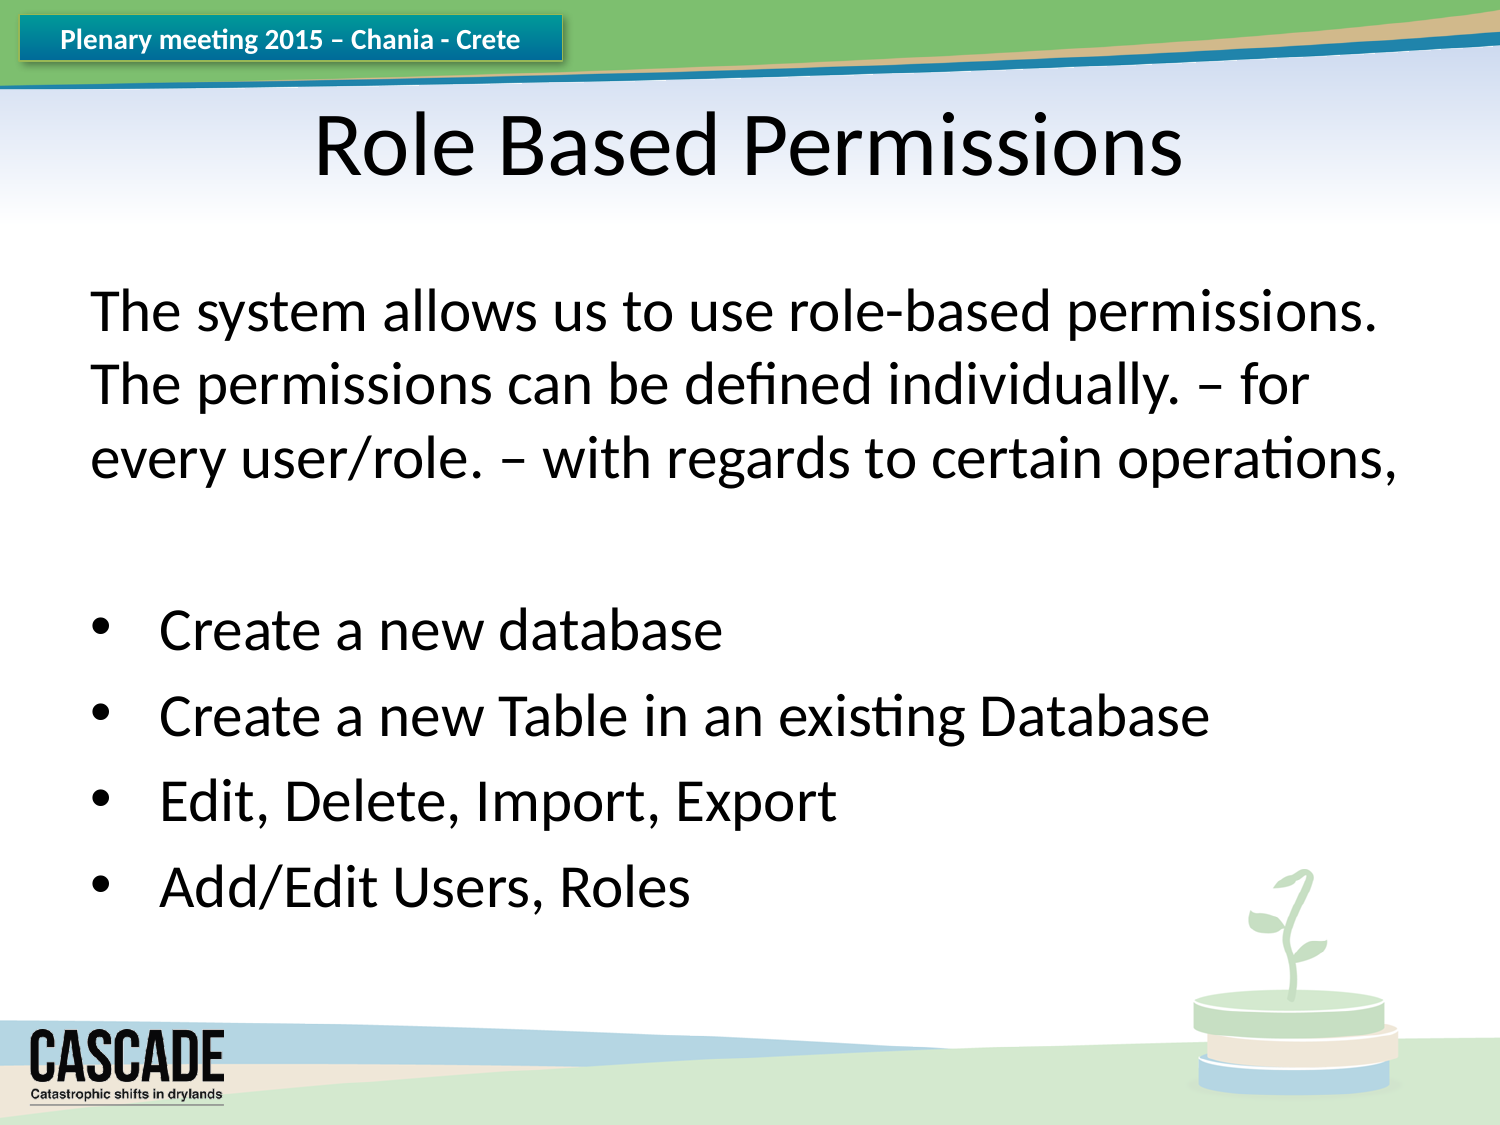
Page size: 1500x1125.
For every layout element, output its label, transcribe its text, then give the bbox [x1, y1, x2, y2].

picture [0, 0, 1500, 90]
title Role Based Permissions [75, 45, 1425, 233]
picture [29, 1029, 224, 1106]
list The system allows us to use role-based permissions. The permissions can be defined individually. – for every user/role. – with regards to certain operations, Create a new database Create a new Table in an existing Database Edit, Delete, Import, Export Add/Edit Users, Roles [75, 262, 1425, 1005]
